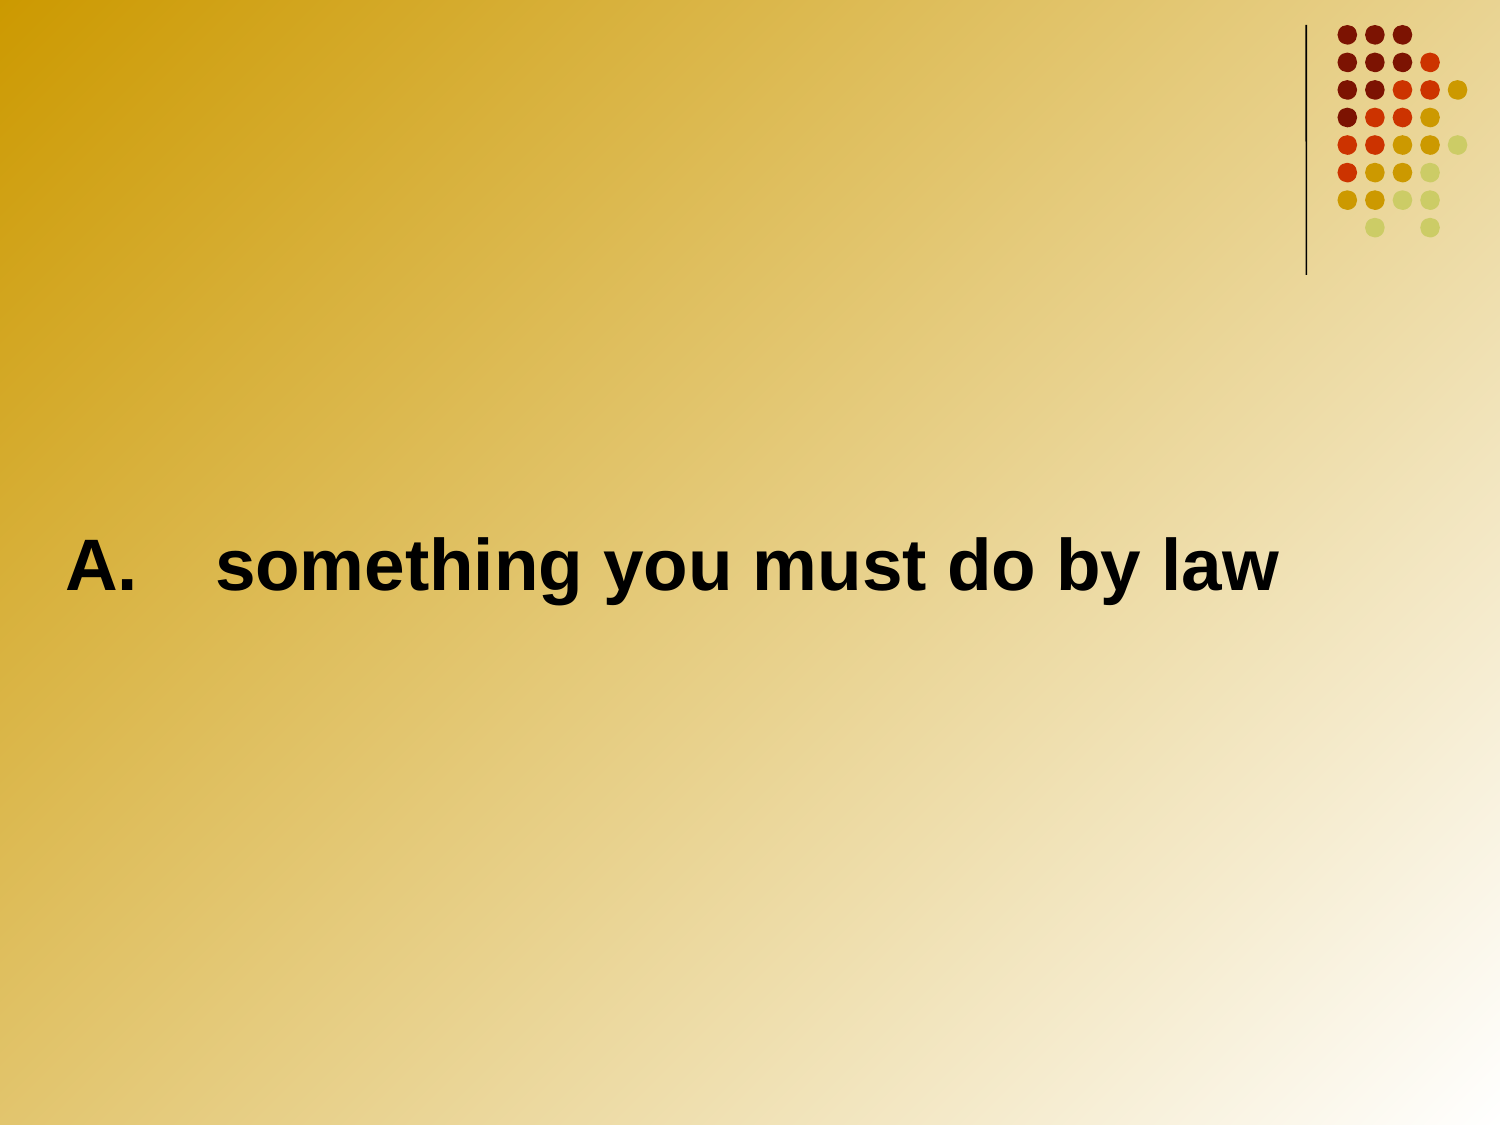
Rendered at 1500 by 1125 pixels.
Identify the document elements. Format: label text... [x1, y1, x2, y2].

title A. something you must do by law [50, 487, 1413, 700]
